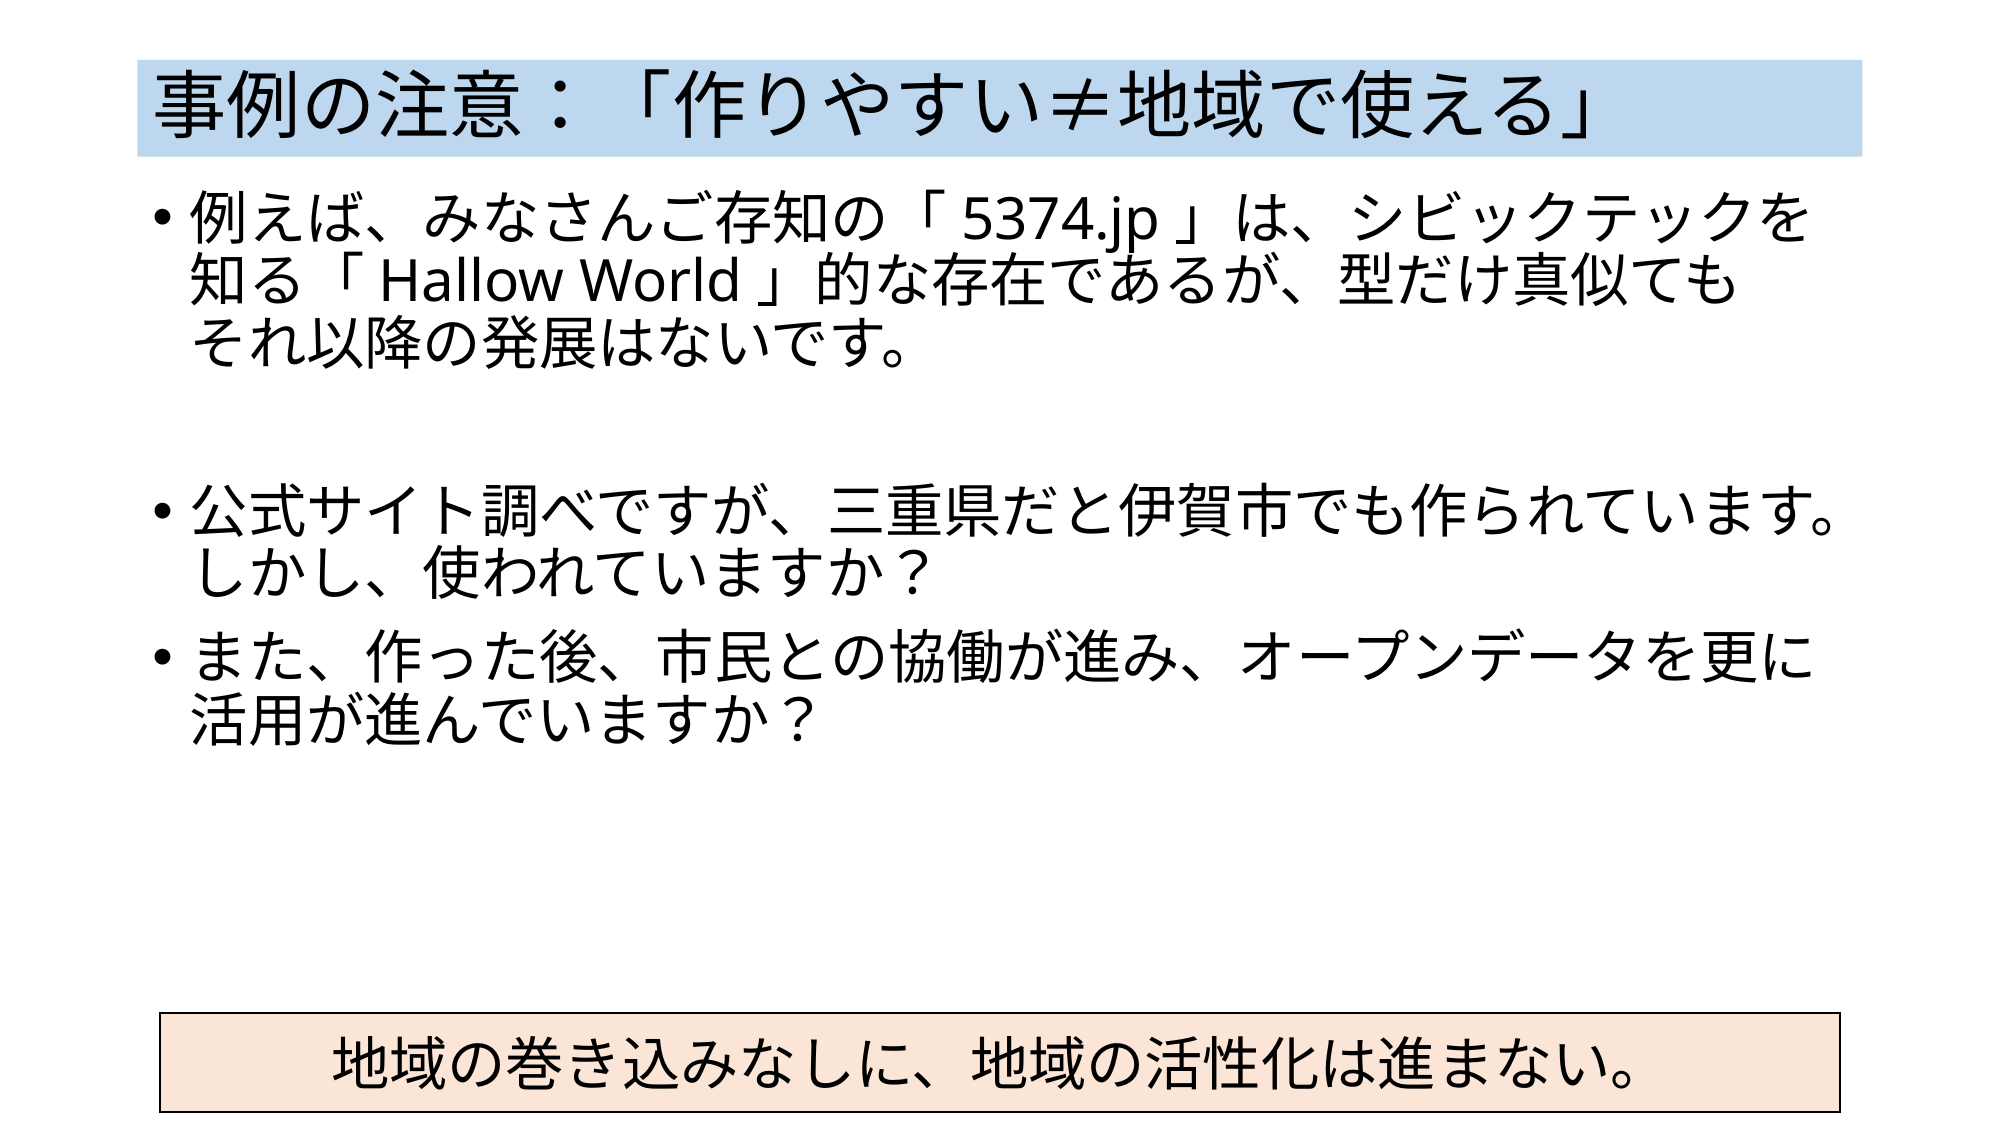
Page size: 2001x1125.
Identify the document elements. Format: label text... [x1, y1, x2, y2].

list 例えば、みなさんご存知の「5374.jp」は、シビックテックを 知る「Hallow World」的な存在であるが、型だけ真似ても それ以降の発展はないです。 公式サイト調べですが、三重県だと伊賀市でも作られています。しかし、使われていますか？ また、作った後、市民との協働が進み、オープンデータを更に活用が進んでいますか？ [137, 181, 1863, 1014]
title 事例の注意：「作りやすい≠地域で使える」 [137, 59, 1863, 157]
text_box 地域の巻き込みなしに、地域の活性化は進まない。 [159, 1012, 1841, 1113]
